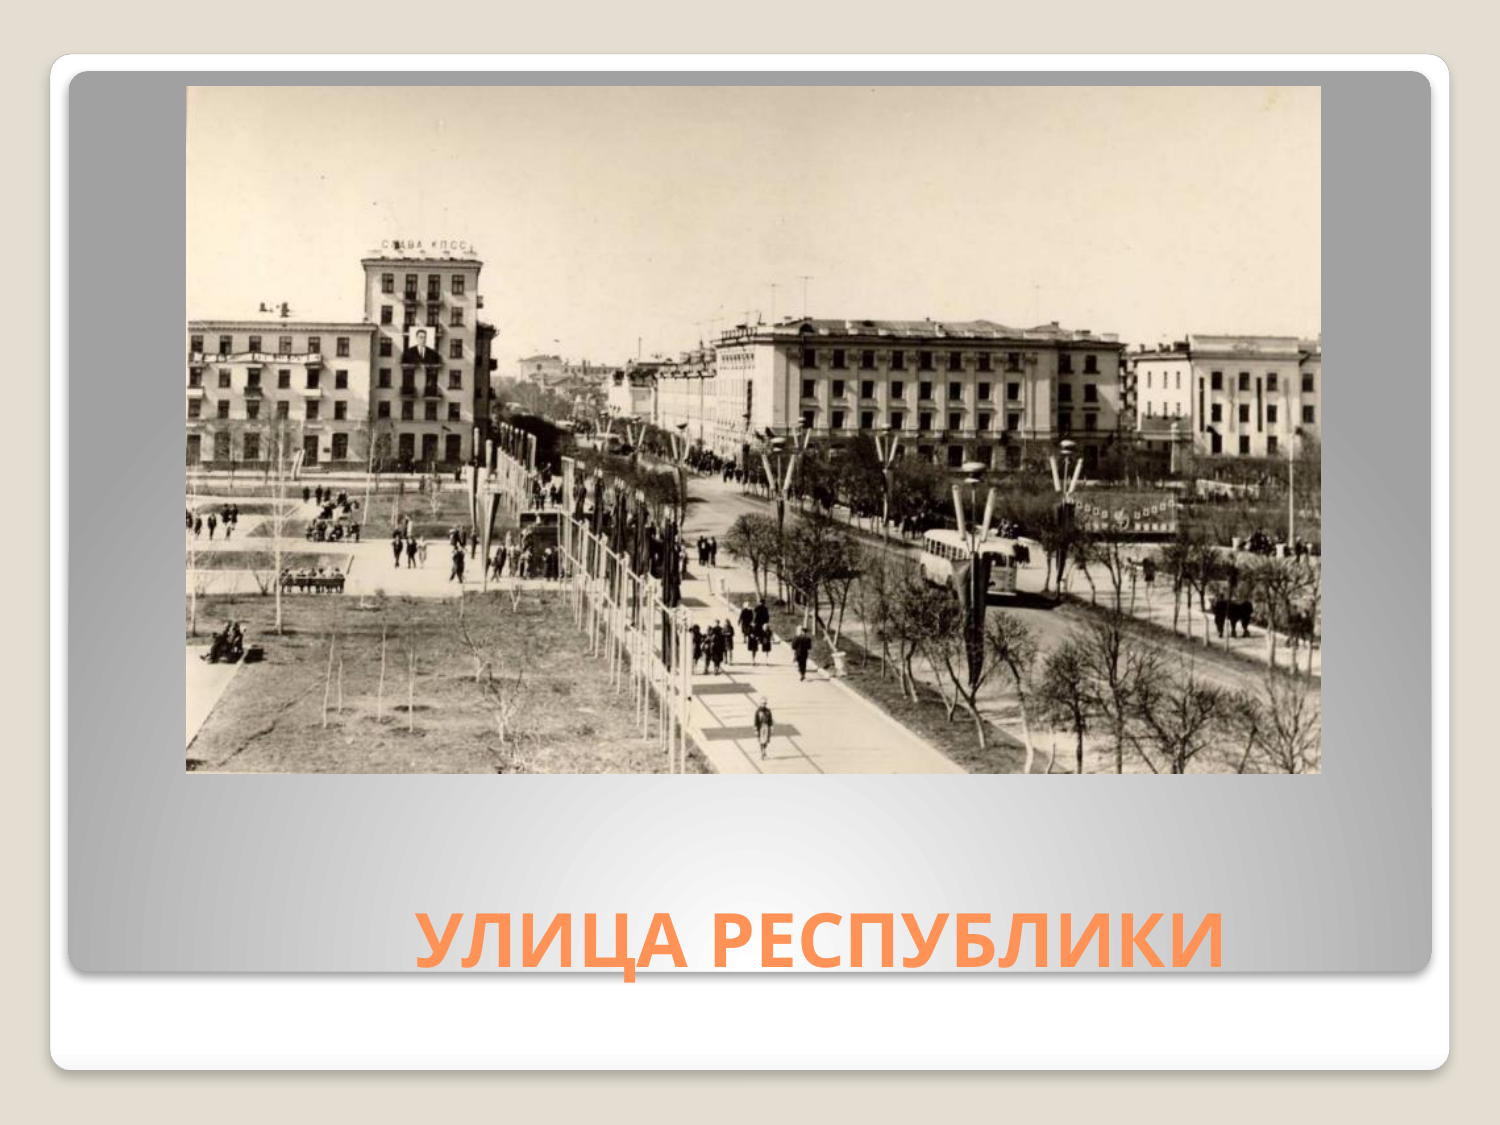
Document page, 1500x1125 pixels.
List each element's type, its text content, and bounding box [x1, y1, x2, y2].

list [186, 86, 1322, 775]
title УЛИЦА РЕСПУБЛИКИ [82, 817, 1425, 990]
